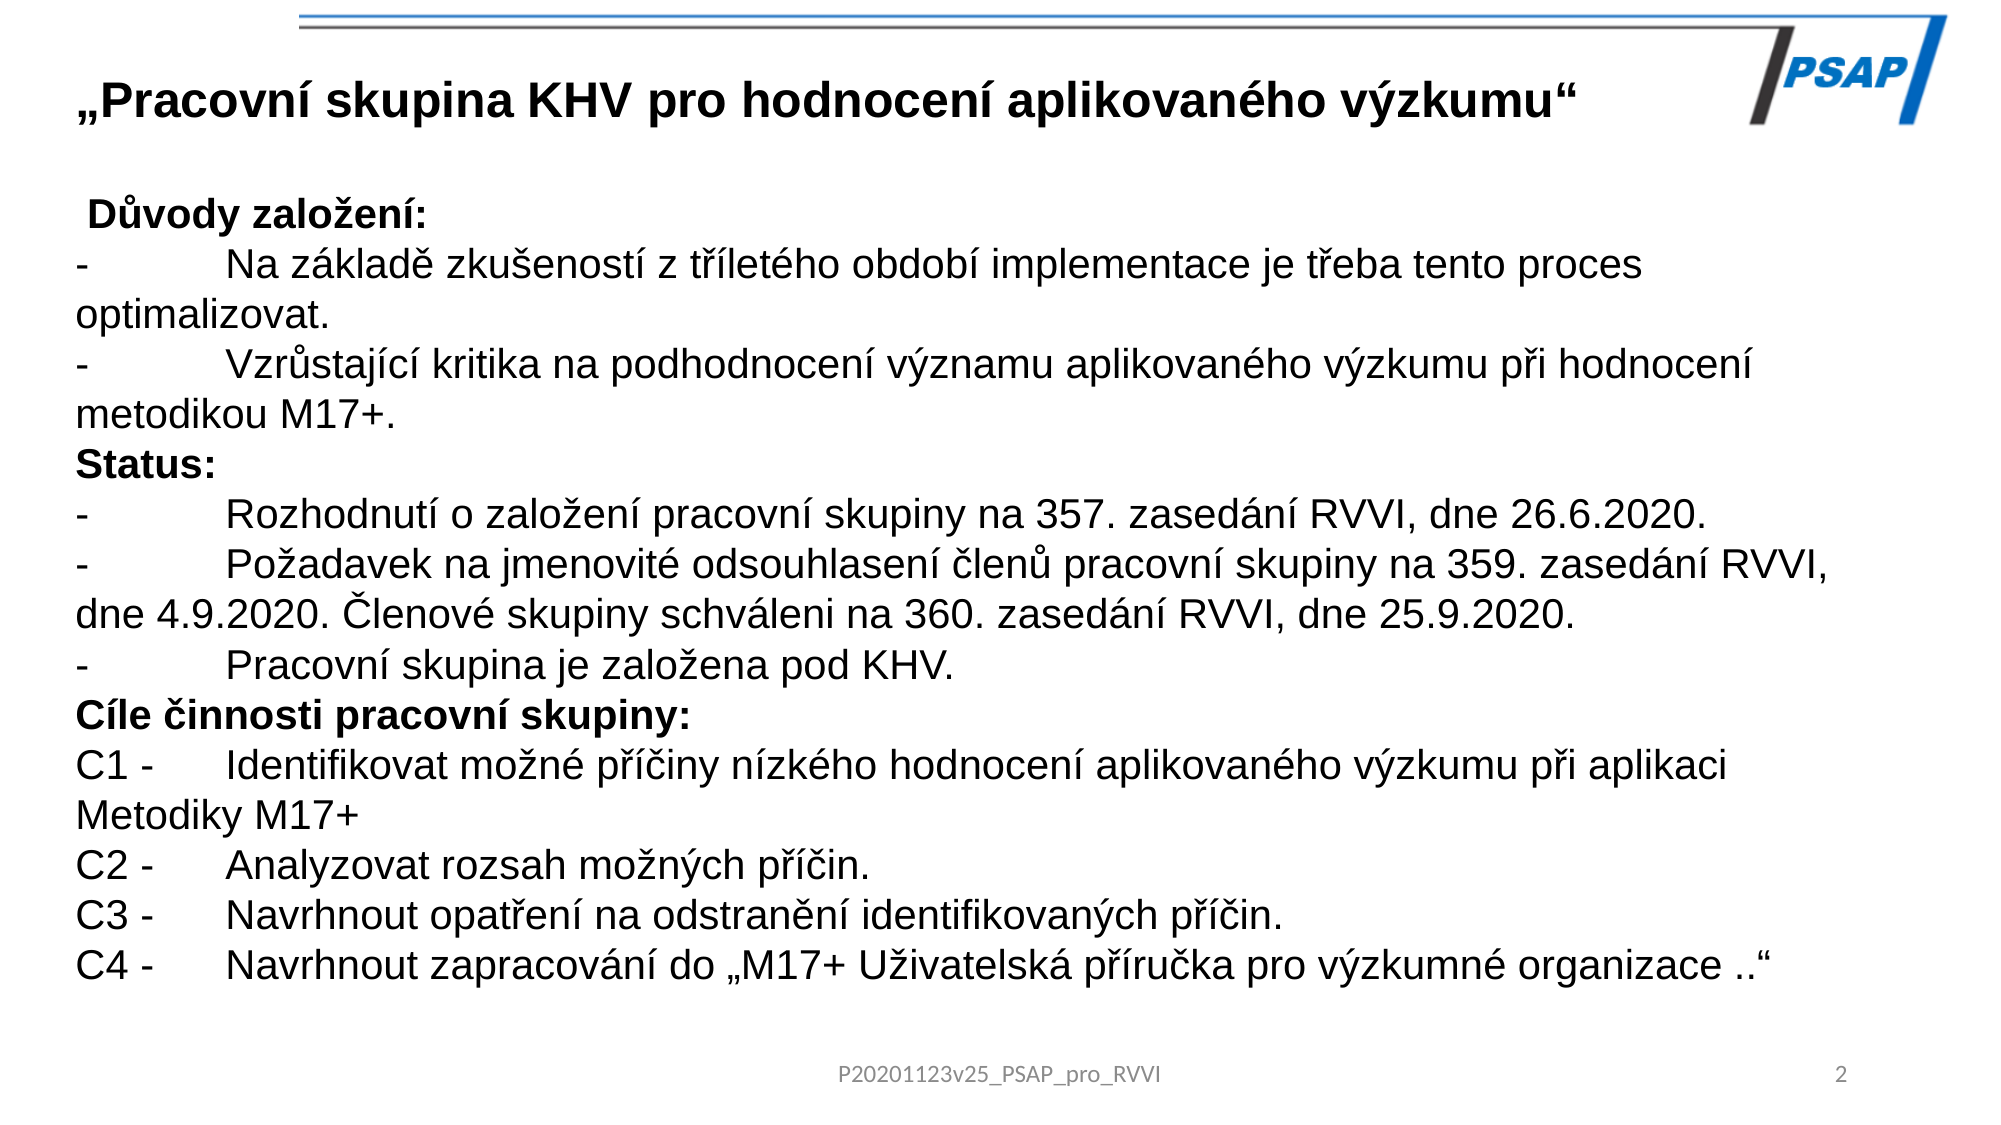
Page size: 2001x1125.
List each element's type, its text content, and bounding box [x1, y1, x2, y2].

footer P20201123v25_PSAP_pro_RVVI [662, 1042, 1338, 1103]
picture [299, 0, 1956, 137]
text_box „Pracovní skupina KHV pro hodnocení aplikovaného výzkumu“ Důvody založení: - Na základě zkušeností z tříletého období implementace je třeba tento proces optimalizovat. - Vzrůstající kritika na podhodnocení významu aplikovaného výzkumu při hodnocení metodikou M17+. Status: - Rozhodnutí o založení pracovní skupiny na 357. zasedání RVVI, dne 26.6.2020. - Požadavek na jmenovité odsouhlasení členů pracovní skupiny na 359. zasedání RVVI, dne 4.9.2020. Členové skupiny schváleni na 360. zasedání RVVI, dne 25.9.2020. - Pracovní skupina je založena pod KHV. Cíle činnosti pracovní skupiny: C1 - Identifikovat možné příčiny nízkého hodnocení aplikovaného výzkumu při aplikaci Metodiky M17+ C2 - Analyzovat rozsah možných příčin. C3 - Navrhnout opatření na odstranění identifikovaných příčin. C4 - Navrhnout zapracování do „M17+ Uživatelská příručka pro výzkumné organizace ..“ [60, 59, 1956, 995]
list [0, 299, 1981, 1014]
slide_number 2 [1412, 1042, 1863, 1103]
